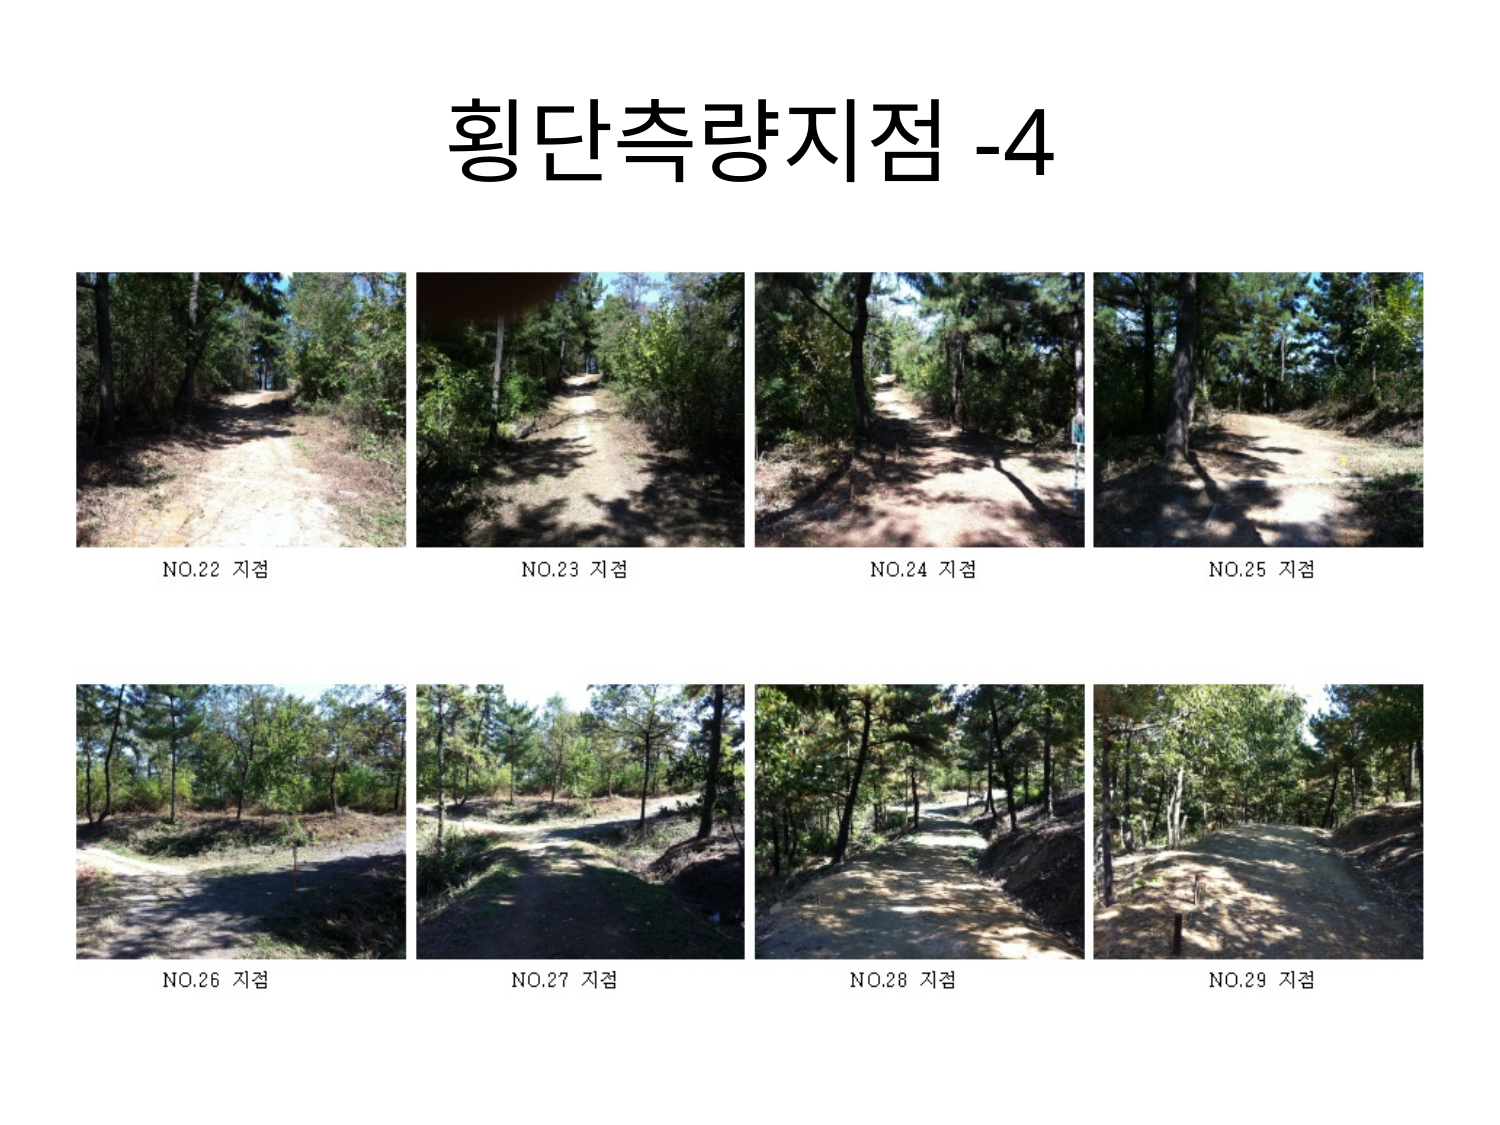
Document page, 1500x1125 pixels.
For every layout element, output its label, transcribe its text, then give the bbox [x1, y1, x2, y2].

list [74, 271, 1426, 996]
title 횡단측량지점-4 [75, 45, 1425, 233]
